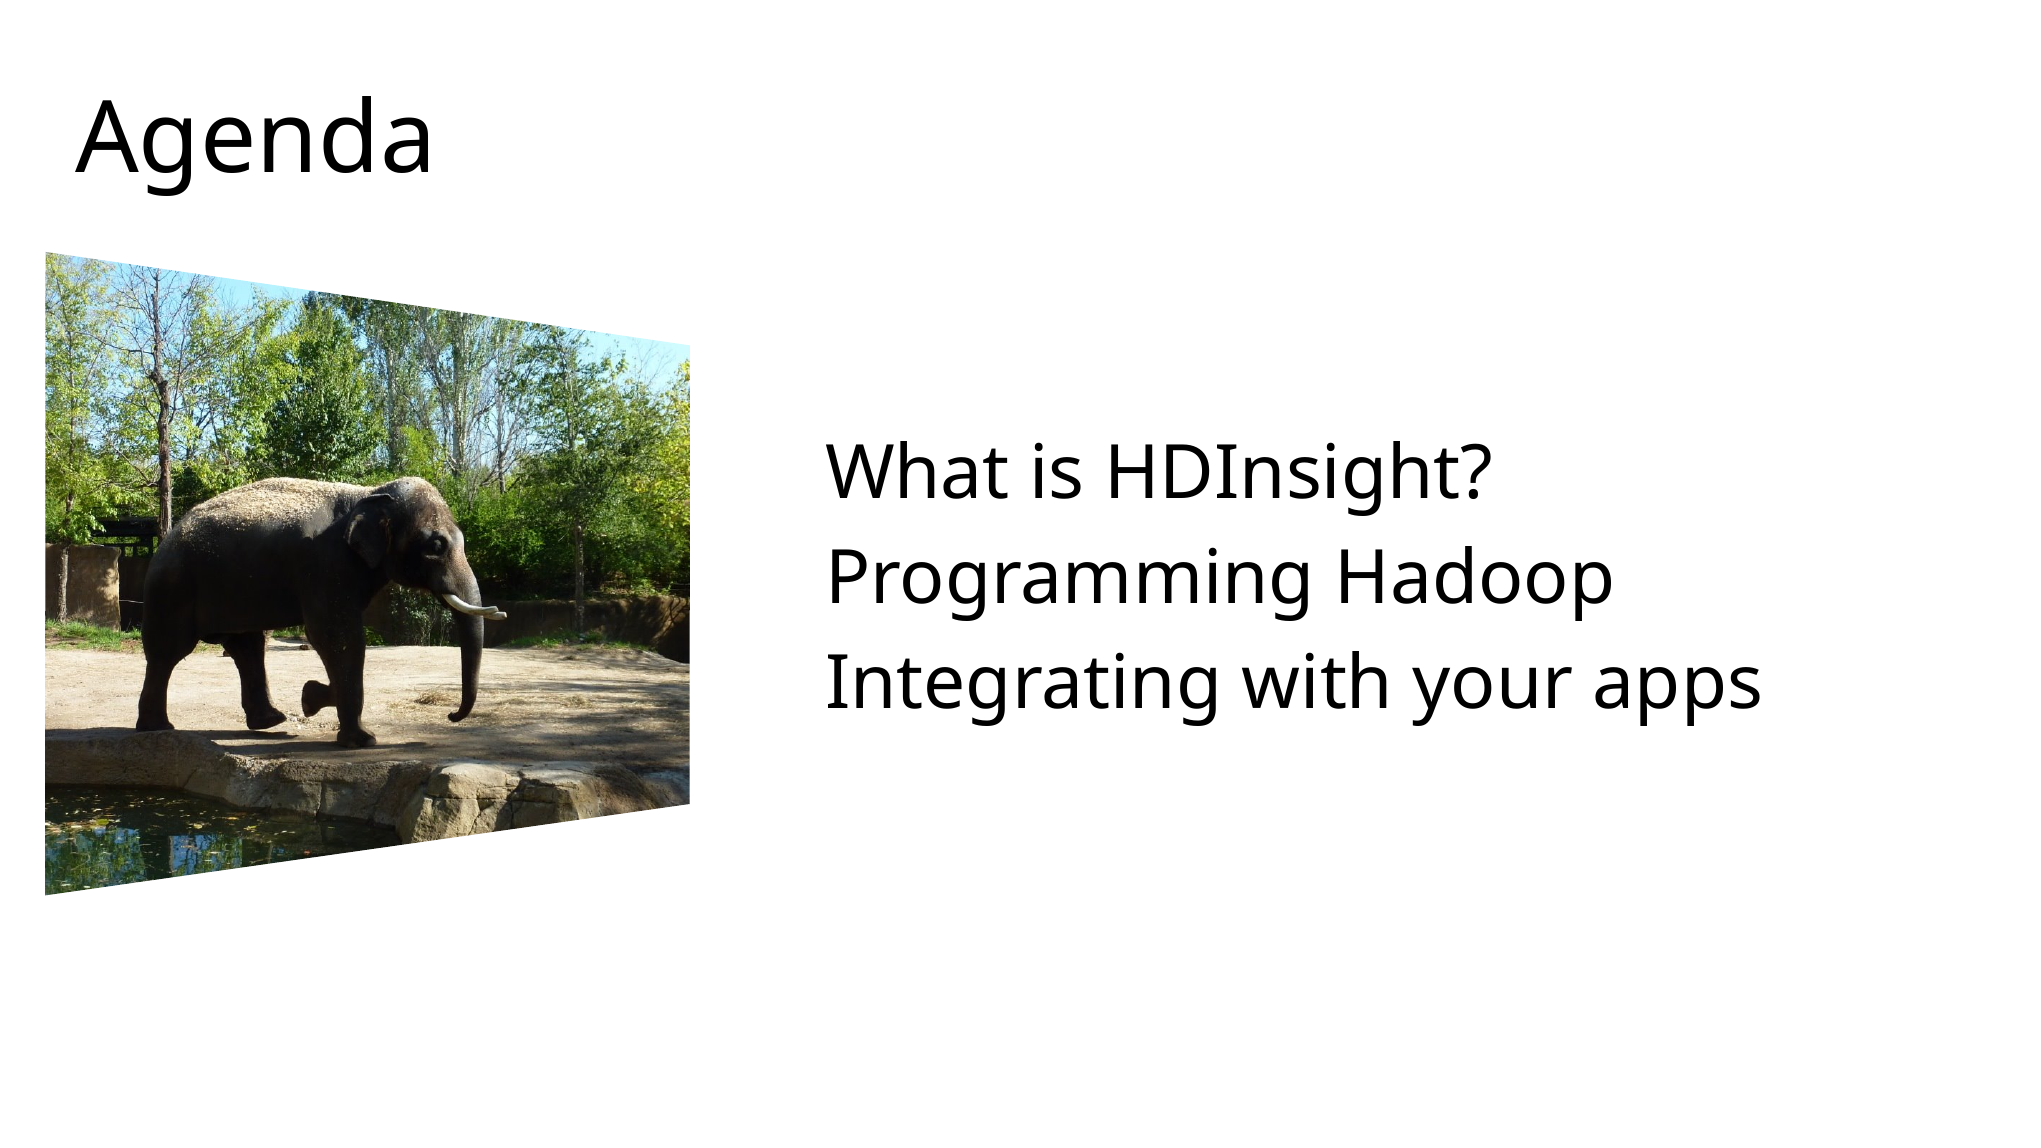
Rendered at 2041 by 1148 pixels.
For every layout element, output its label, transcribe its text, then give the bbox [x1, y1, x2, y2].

title Agenda [45, 48, 1996, 199]
picture [44, 251, 691, 896]
list What is HDInsight? Programming Hadoop Integrating with your apps [795, 498, 1996, 649]
